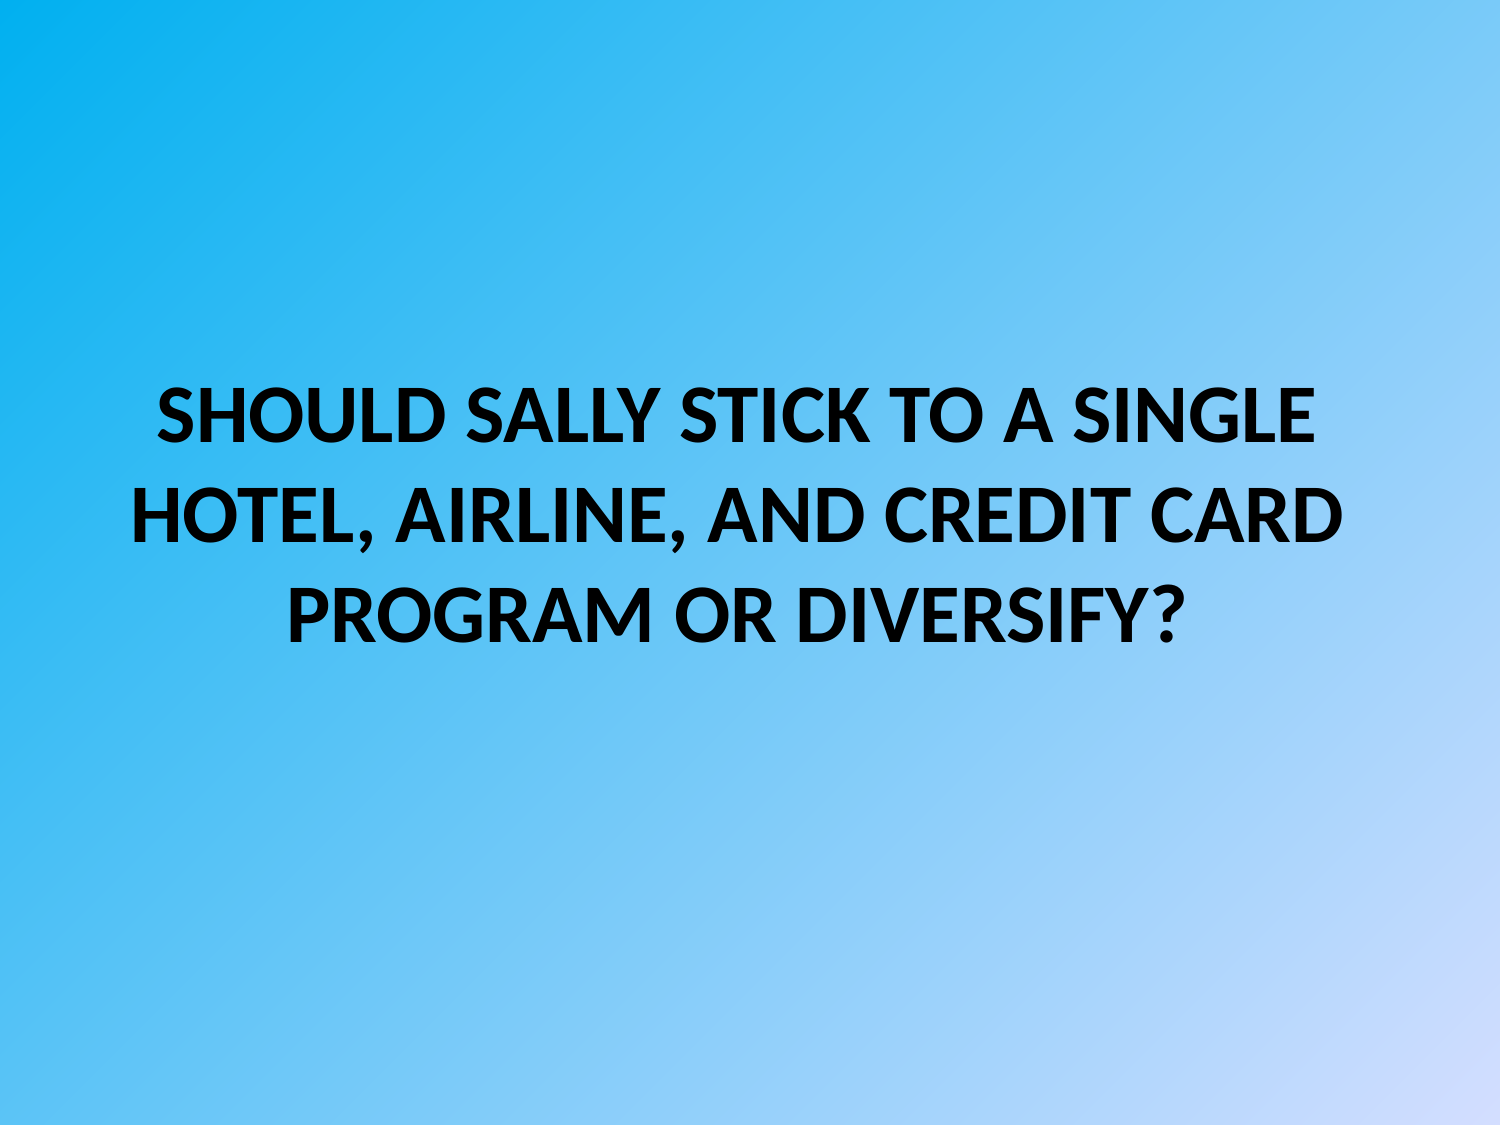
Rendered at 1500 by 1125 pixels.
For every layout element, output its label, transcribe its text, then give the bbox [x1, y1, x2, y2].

title should Sally stick to a single hotel, airline, and Credit Card program or diversify? [99, 351, 1376, 913]
